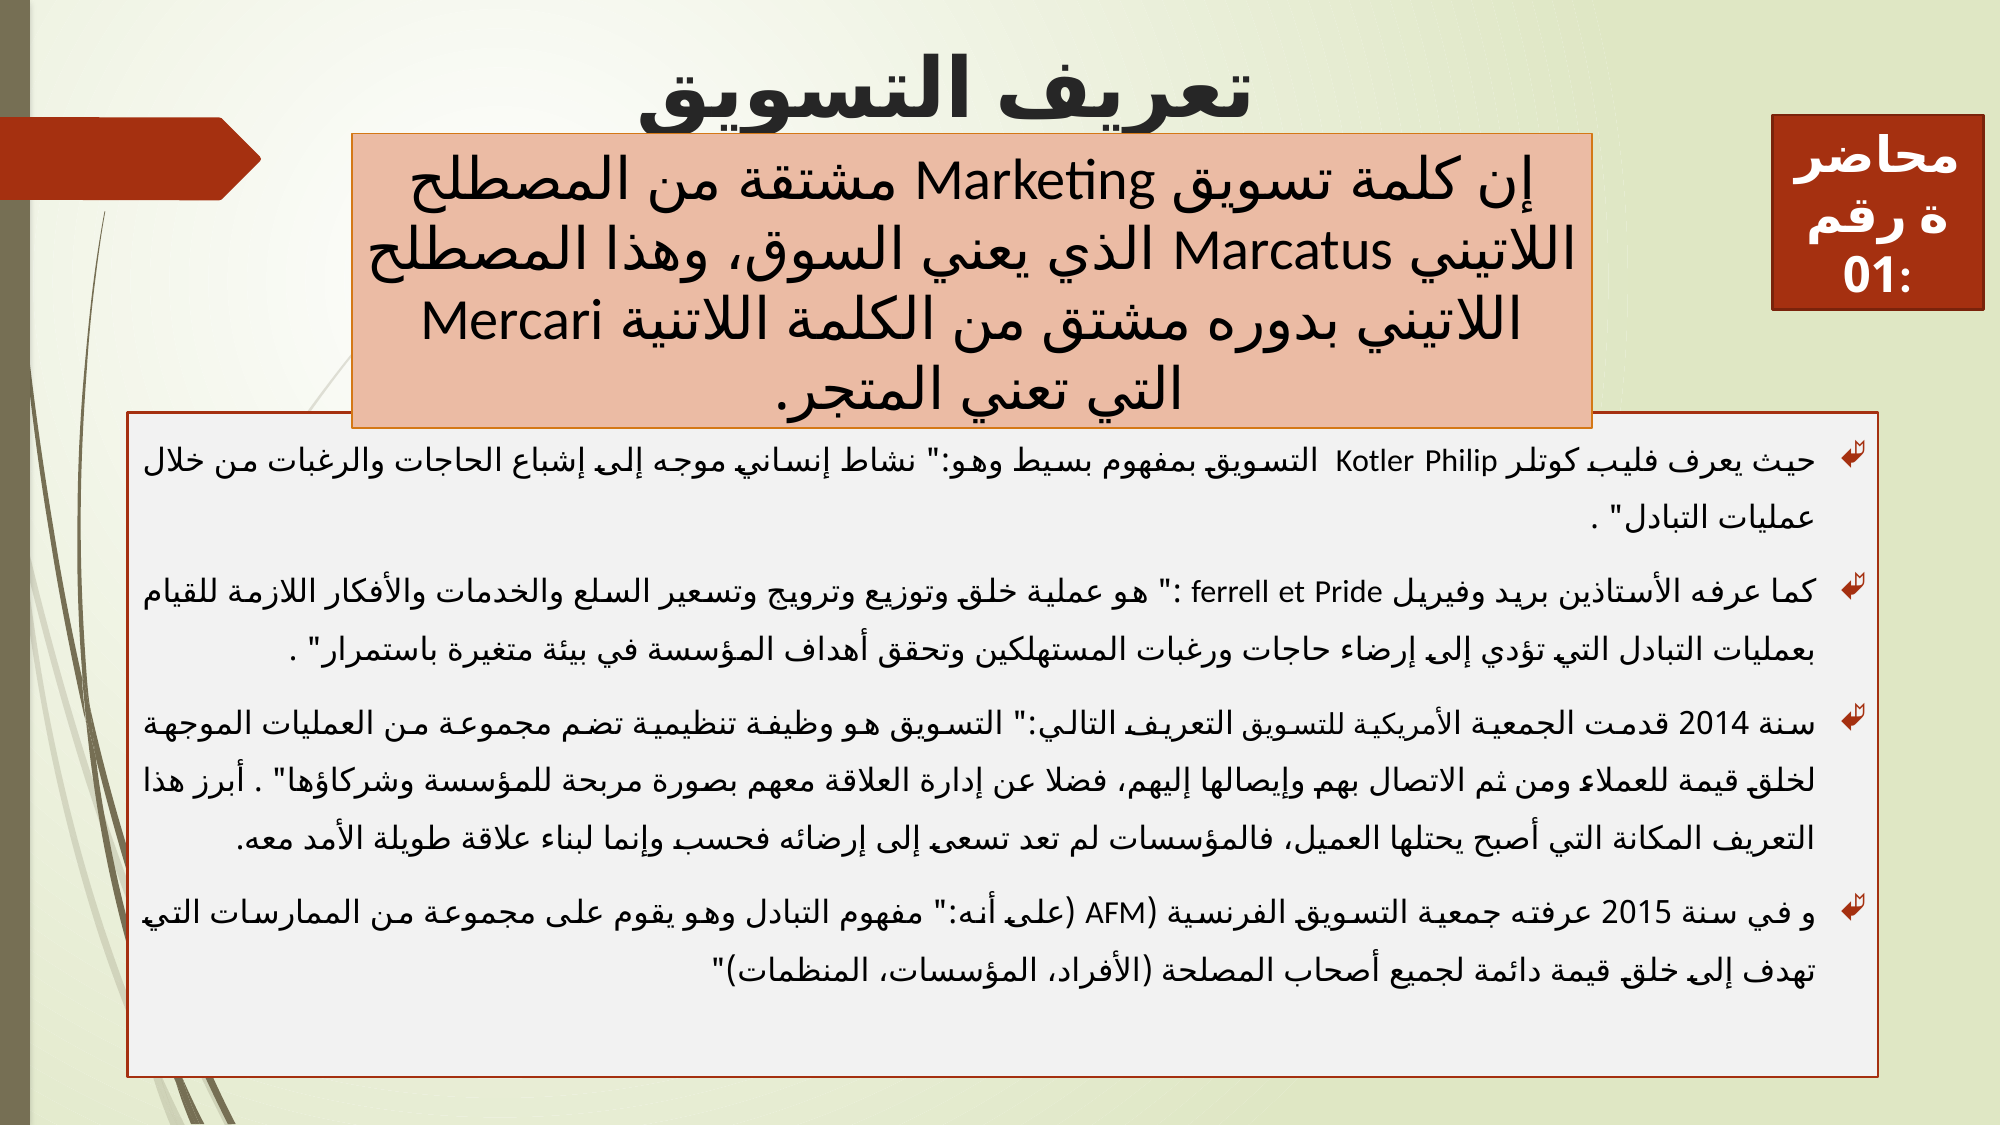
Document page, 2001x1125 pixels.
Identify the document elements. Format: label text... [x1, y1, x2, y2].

text_box إن كلمة تسويق Marketing مشتقة من المصطلح اللاتيني Marcatus الذي يعني السوق، وهذا المصطلح اللاتيني بدوره مشتق من الكلمة اللاتنية Mercari التي تعني المتجر. [351, 133, 1593, 429]
title تعريف التسويق [158, 26, 1736, 204]
text_box محاضرة رقم 01: [1771, 114, 1985, 311]
list حيث يعرف فليب كوتلر Kotler Philip التسويق بمفهوم بسيط وهو:" نشاط إنساني موجه إلى إشباع الحاجات والرغبات من خلال عمليات التبادل" . كما عرفه الأستاذين بريد وفيريل ferrell et Pride :" هو عملية خلق وتوزيع وترويج وتسعير السلع والخدمات والأفكار اللازمة للقيام بعمليات التبادل التي تؤدي إلى إرضاء حاجات ورغبات المستهلكين وتحقق أهداف المؤسسة في بيئة متغيرة باستمرار" . سنة 2014 قدمت الجمعية الأمريكية للتسويق التعريف التالي:" التسويق هو وظيفة تنظيمية تضم مجموعة من العمليات الموجهة لخلق قيمة للعملاء ومن ثم الاتصال بهم وإيصالها إليهم، فضلا عن إدارة العلاقة معهم بصورة مربحة للمؤسسة وشركاؤها" . أبرز هذا التعريف المكانة التي أصبح يحتلها العميل، فالمؤسسات لم تعد تسعى إلى إرضائه فحسب وإنما لبناء علاقة طويلة الأمد معه. و في سنة 2015 عرفته جمعية التسويق الفرنسية (AFM (على أنه:" مفهوم التبادل وهو يقوم على مجموعة من الممارسات التي تهدف إلى خلق قيمة دائمة لجميع أصحاب المصلحة (الأفراد، المؤسسات، المنظمات)" [126, 411, 1879, 1078]
